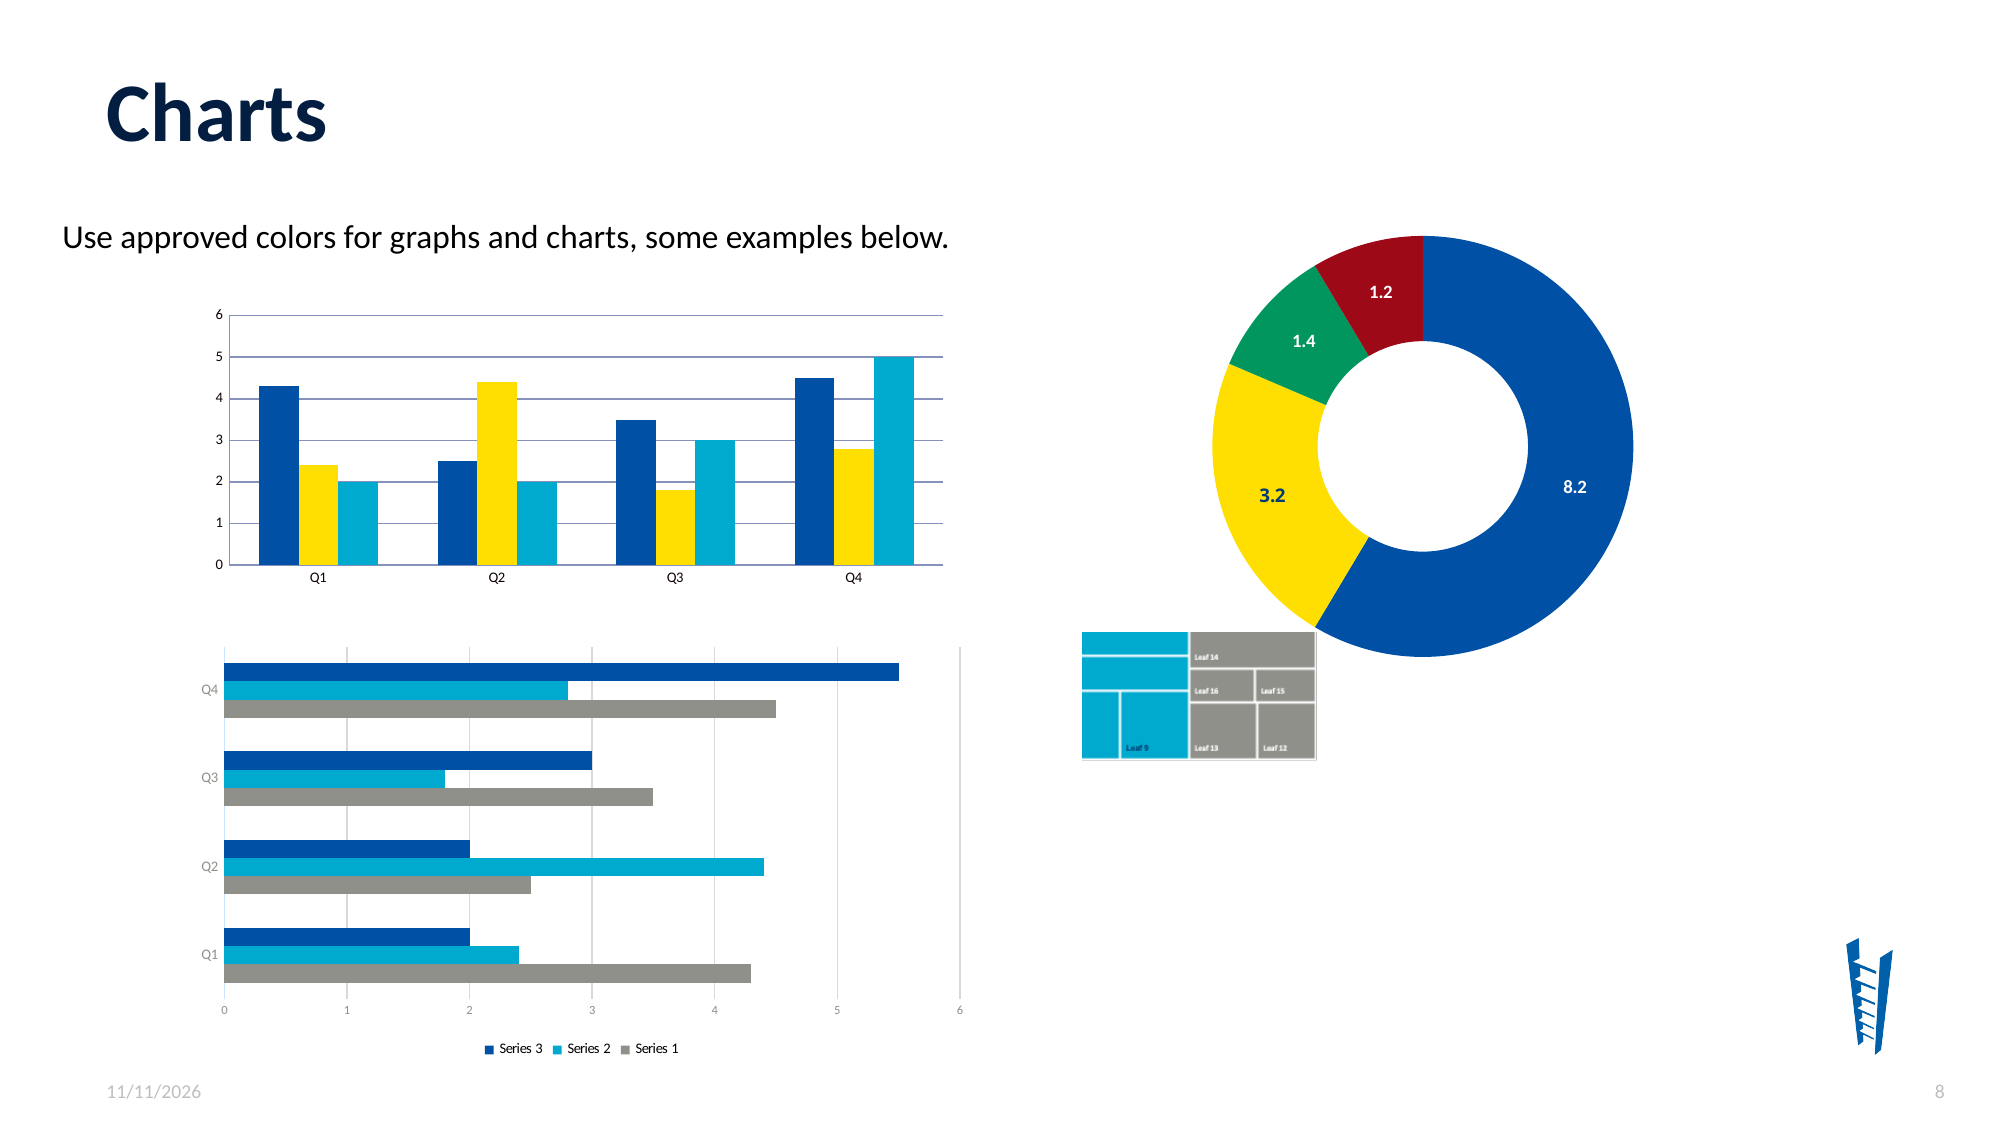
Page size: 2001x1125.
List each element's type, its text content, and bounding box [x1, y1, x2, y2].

chart [166, 226, 1744, 666]
title Charts [106, 44, 1392, 171]
picture [1082, 632, 1768, 1026]
text_box Use approved colors for graphs and charts, some examples below. [62, 215, 1050, 255]
picture [1846, 938, 1893, 1055]
chart [185, 637, 980, 1064]
